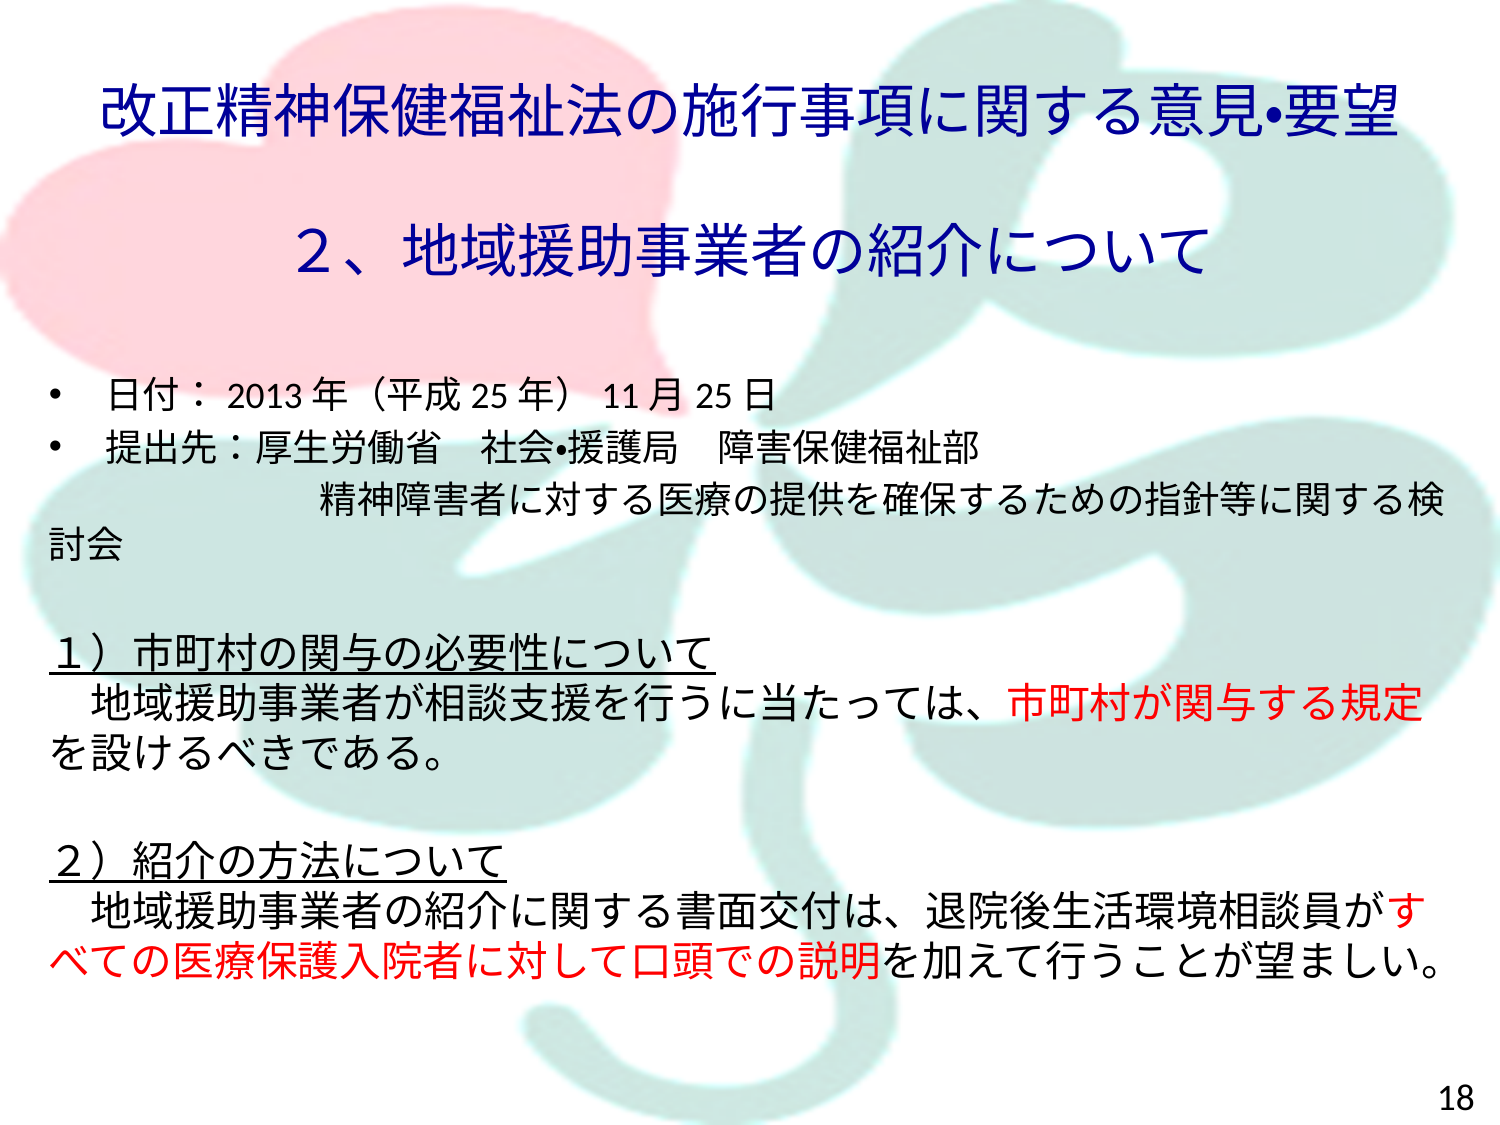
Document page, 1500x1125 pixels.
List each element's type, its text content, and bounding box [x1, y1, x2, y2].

picture [0, 0, 1500, 1125]
list 日付：2013年（平成25年）11月25日 提出先：厚生労働省 社会・援護局 障害保健福祉部 精神障害者に対する医療の提供を確保するための指針等に関する検討会 １）市町村の関与の必要性について 地域援助事業者が相談支援を行うに当たっては、市町村が関与する規定を設けるべきである。 ２）紹介の方法について 地域援助事業者の紹介に関する書面交付は、退院後生活環境相談員がすべての医療保護入院者に対して口頭での説明を加えて行うことが望ましい。 [33, 363, 1467, 1125]
text_box 改正精神保健福祉法の施行事項に関する意見・要望 ２、地域援助事業者の紹介について [55, 56, 1444, 302]
slide_number 18 [1139, 1065, 1490, 1125]
text_box [70, 178, 1418, 363]
